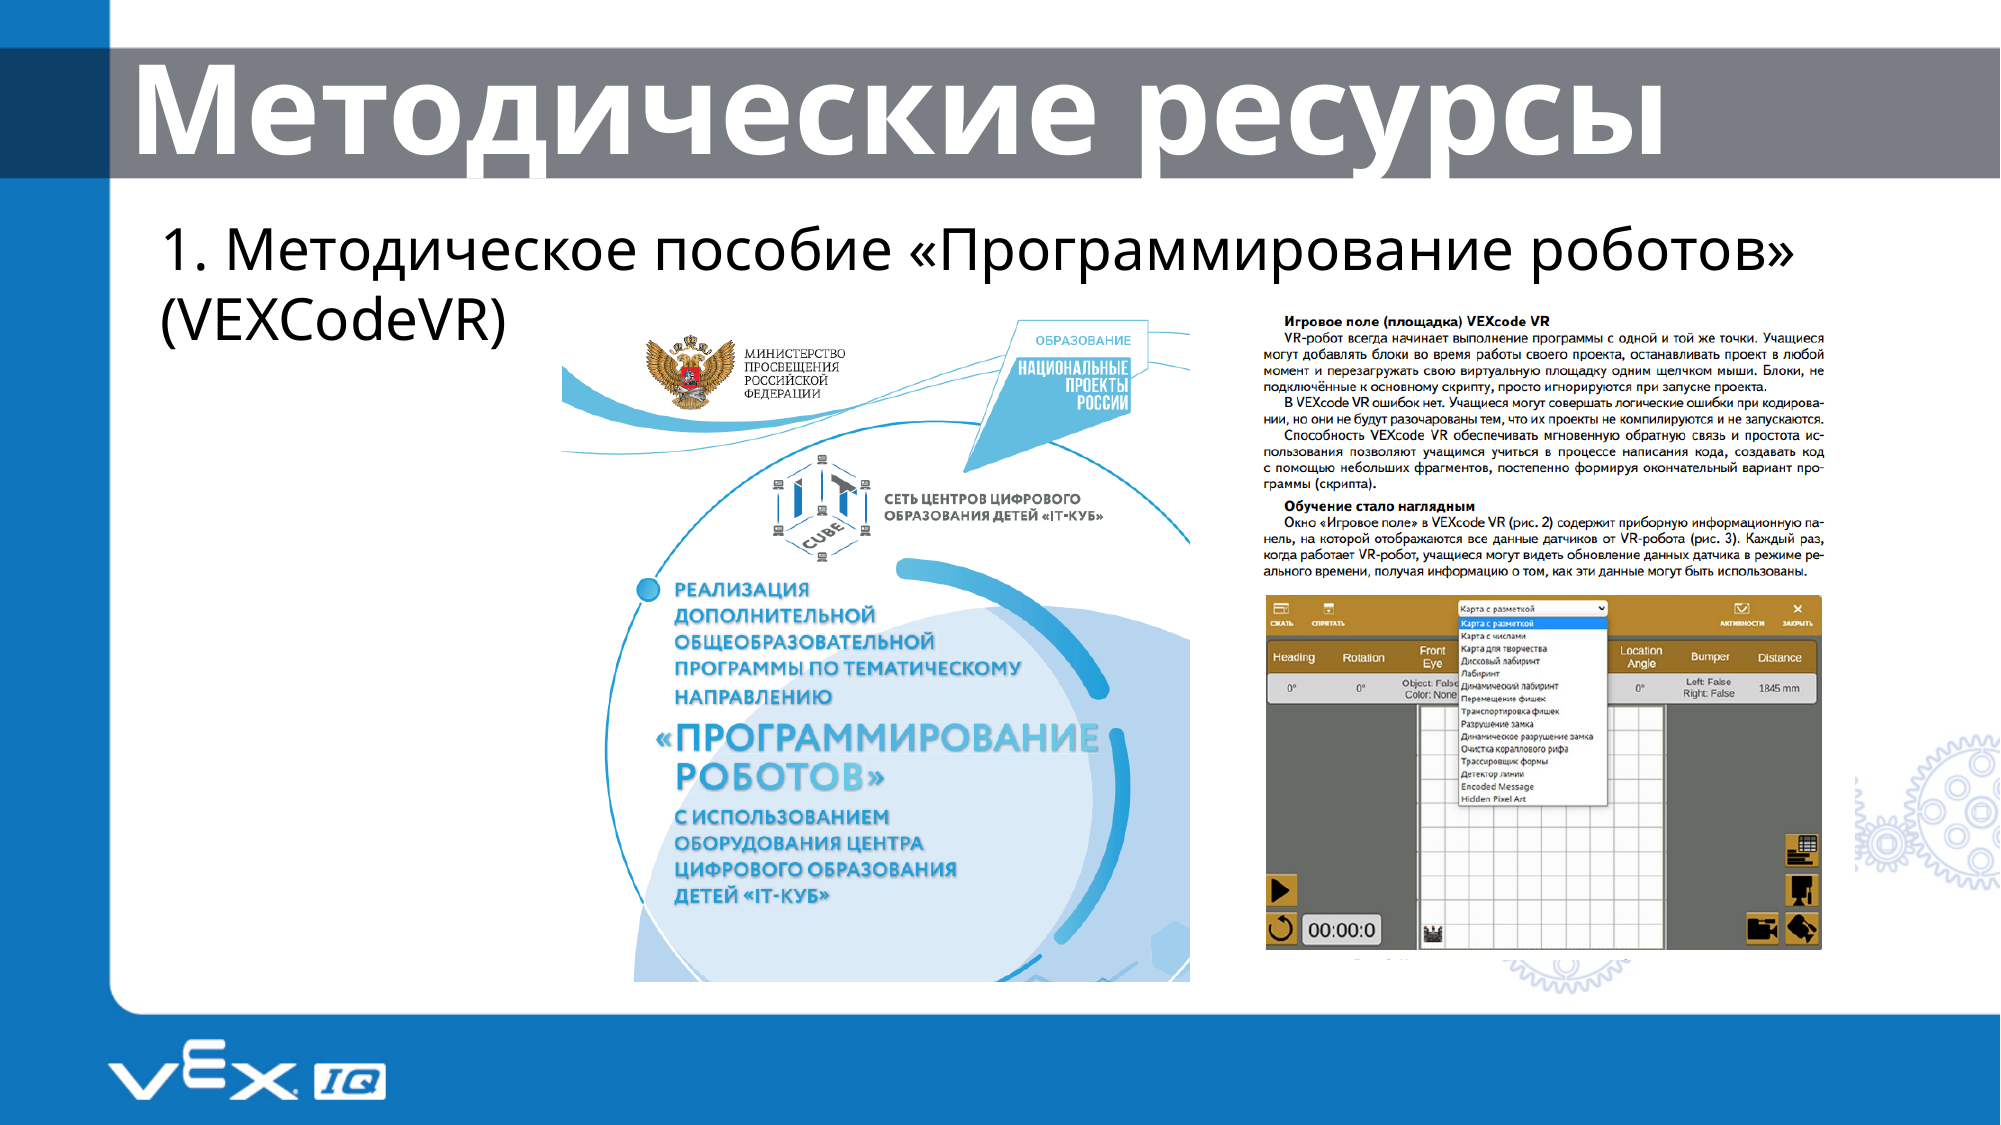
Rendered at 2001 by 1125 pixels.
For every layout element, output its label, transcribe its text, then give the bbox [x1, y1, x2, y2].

text_box 1. Методическое пособие «Программирование роботов» (VEXCodeVR) [145, 205, 1924, 780]
title Методические ресурсы [113, 51, 1980, 176]
picture [0, 0, 2000, 1125]
